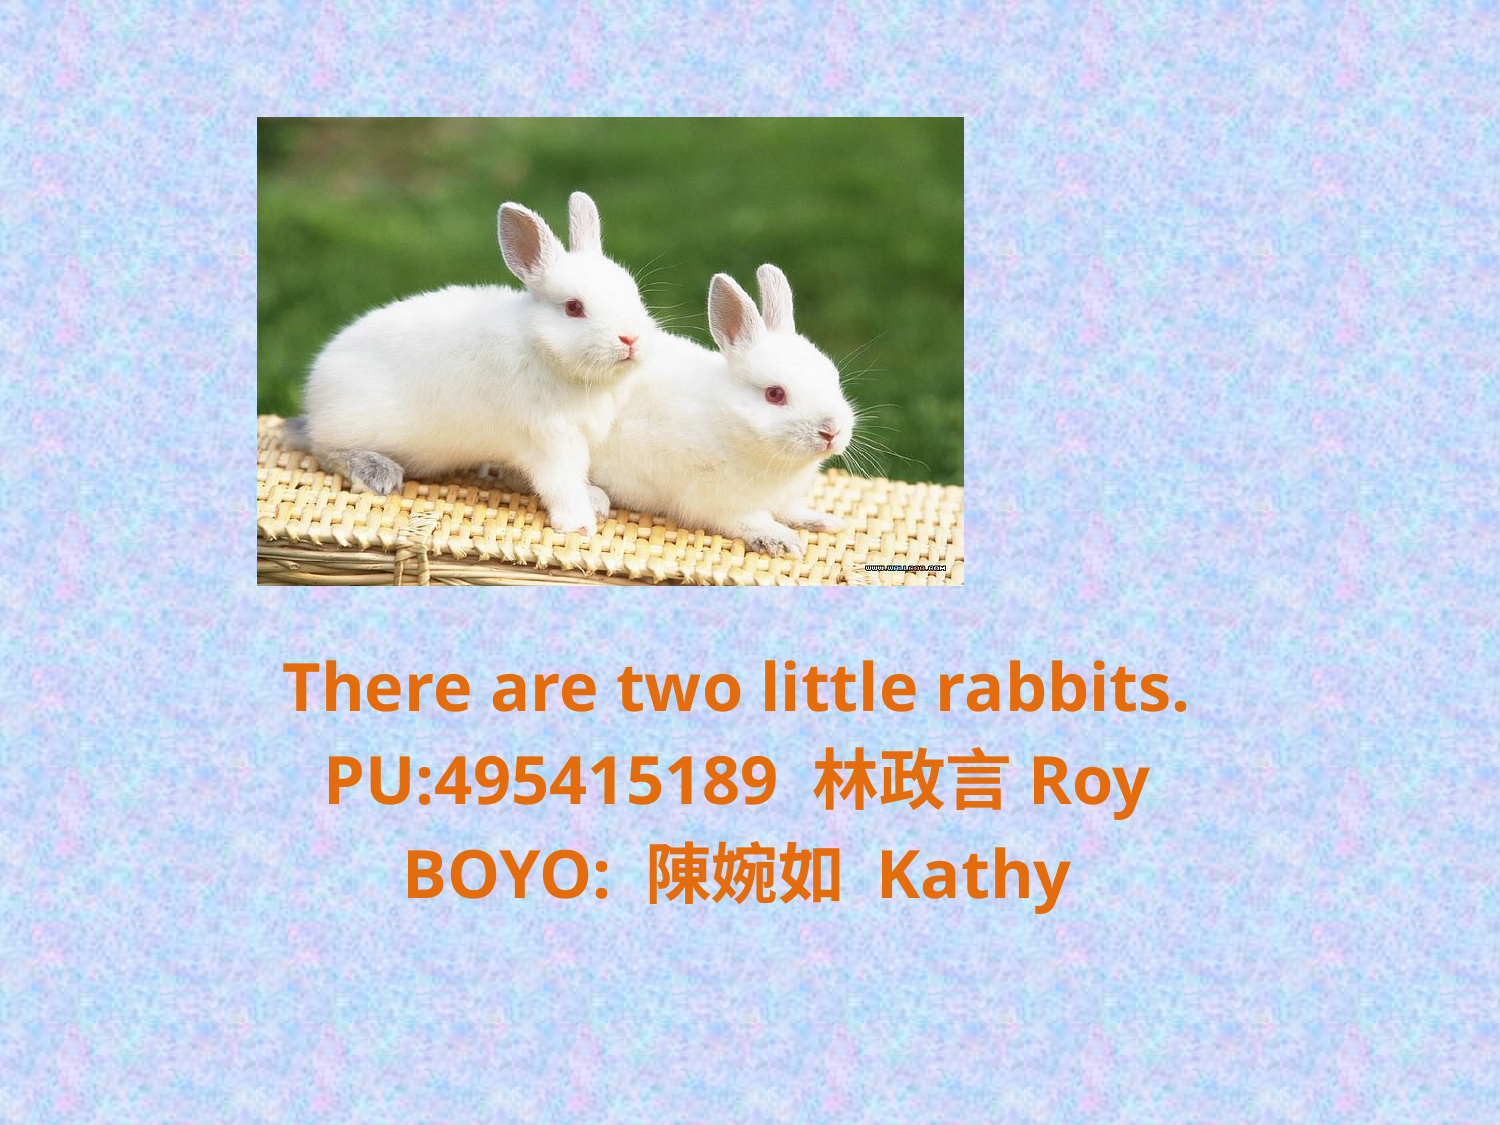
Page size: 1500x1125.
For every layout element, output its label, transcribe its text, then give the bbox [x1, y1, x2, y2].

subtitle There are two little rabbits. PU:495415189 林政言Roy BOYO: 陳婉如 Kathy [199, 637, 1275, 997]
picture [0, 0, 1500, 1125]
